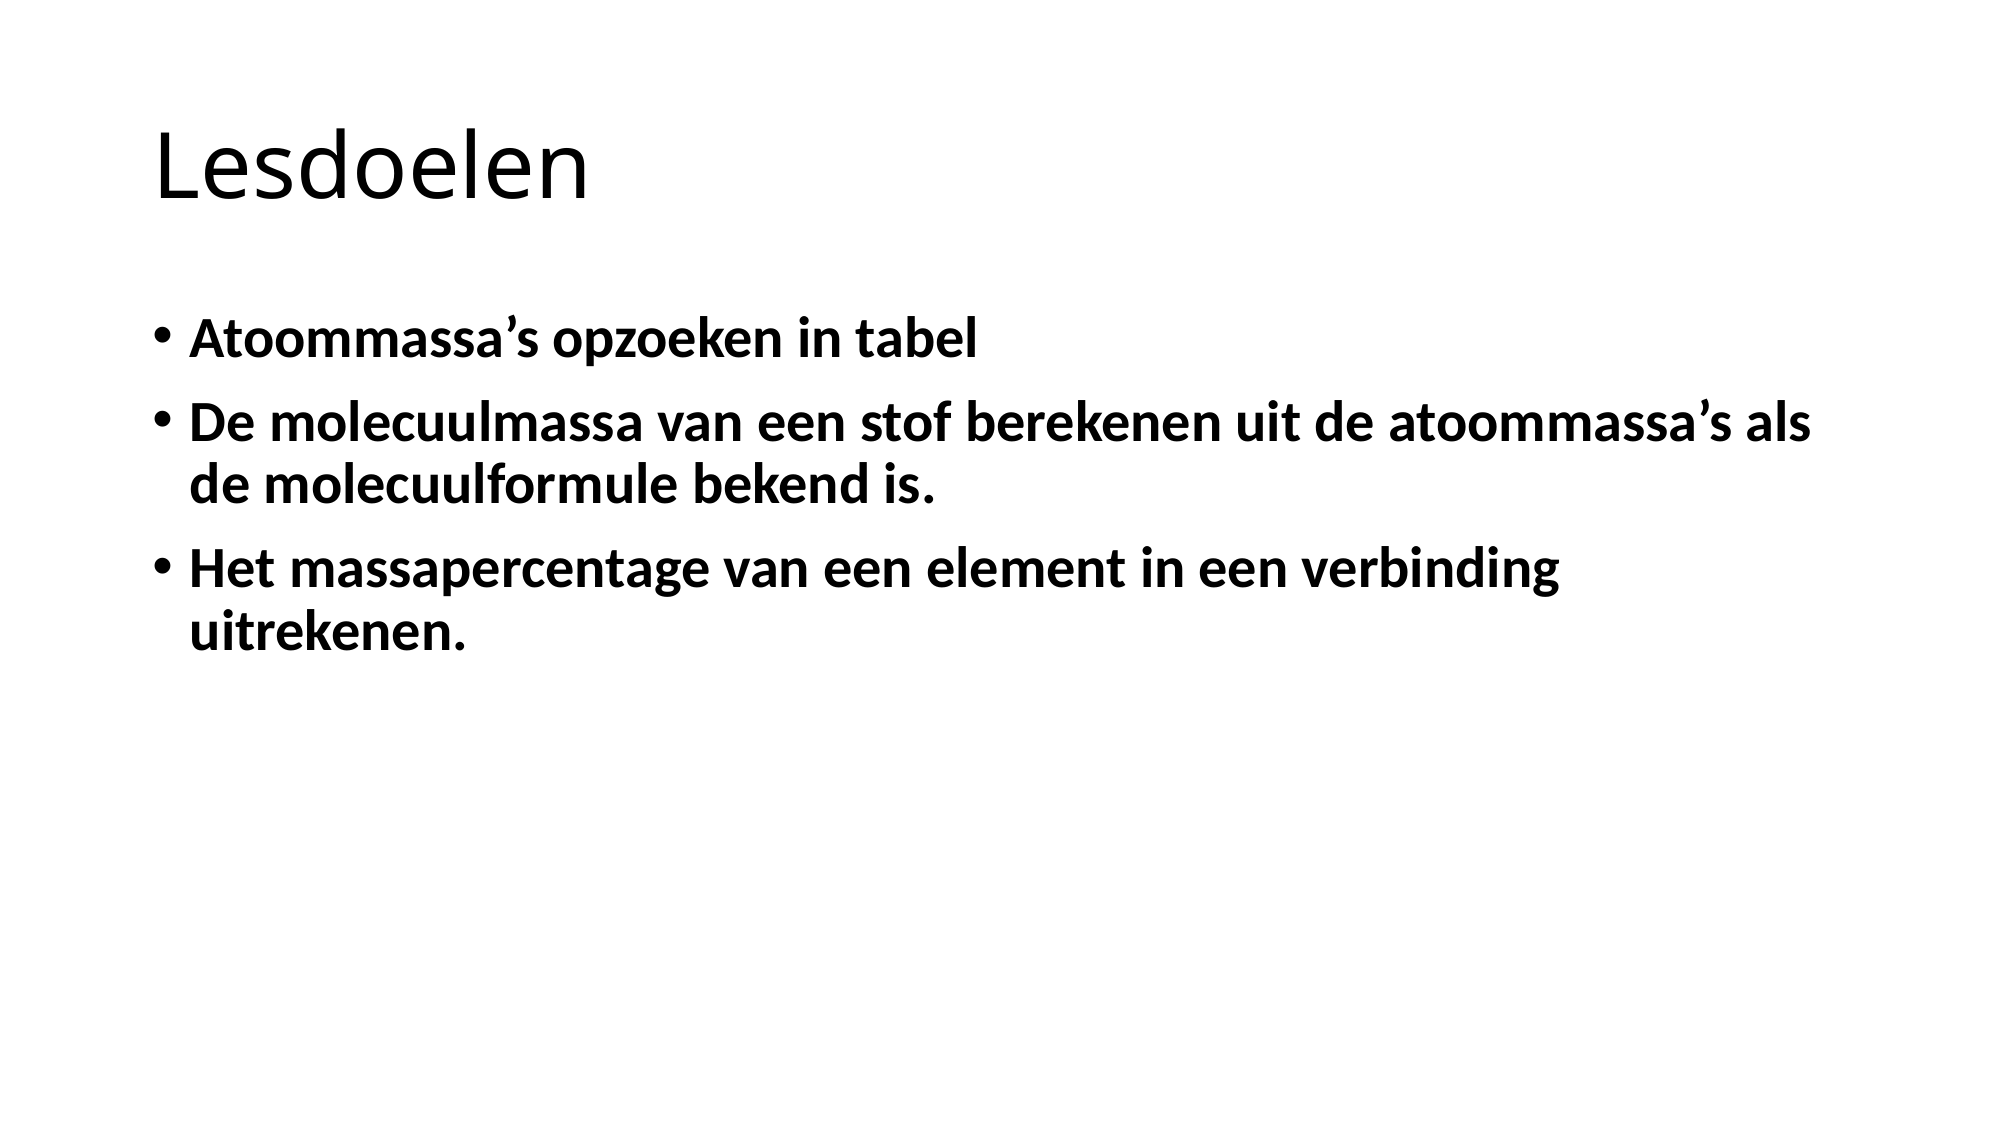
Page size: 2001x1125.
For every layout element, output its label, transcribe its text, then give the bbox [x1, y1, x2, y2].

title Lesdoelen [137, 59, 1863, 278]
list Atoommassa’s opzoeken in tabel De molecuulmassa van een stof berekenen uit de atoommassa’s als de molecuulformule bekend is. Het massapercentage van een element in een verbinding uitrekenen. [137, 299, 1863, 1014]
